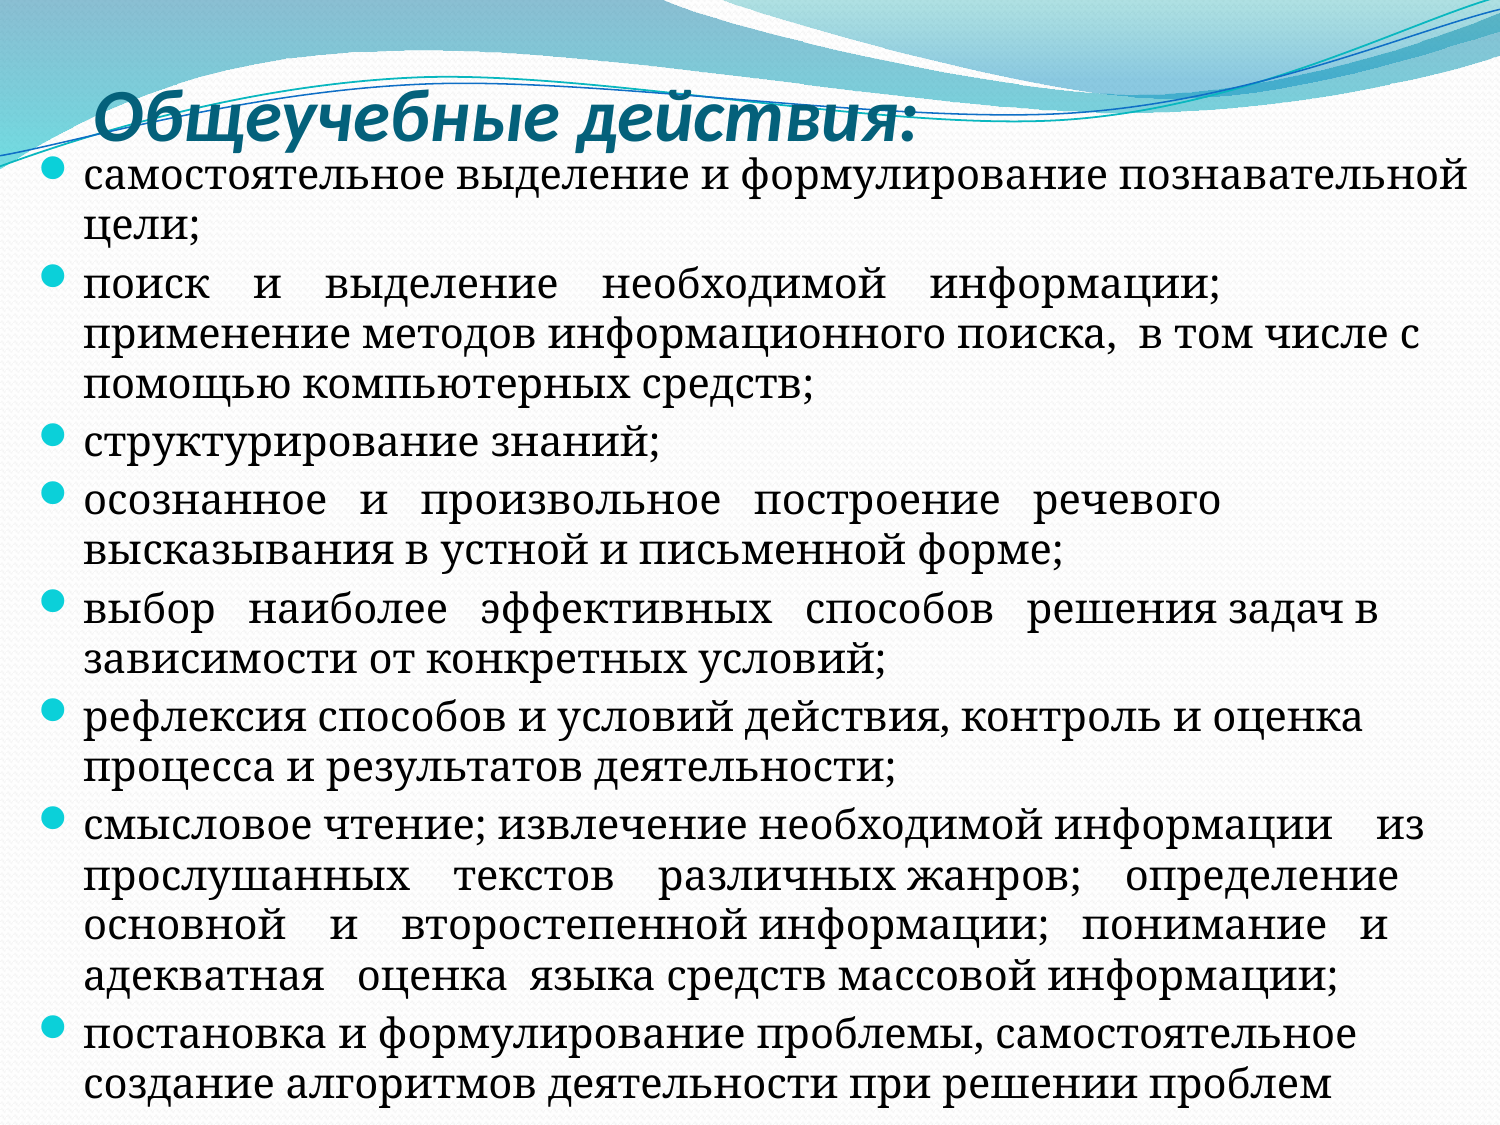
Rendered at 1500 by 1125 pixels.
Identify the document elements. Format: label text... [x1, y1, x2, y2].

title Общеучебные действия: [93, 58, 1444, 140]
list самостоятельное выделение и формулирование познавательной цели; поиск и выделение необходимой информации; применение методов информационного поиска, в том числе с помощью компьютерных средств; структурирование знаний; осознанное и произвольное построение речевого высказывания в устной и письменной форме; выбор наиболее эффективных способов решения задач в зависимости от конкретных условий; рефлексия способов и условий действия, контроль и оценка процесса и результатов деятельности; смысловое чтение; извлечение необходимой информации из прослушанных текстов различных жанров; определение основной и второстепенной информации; понимание и адекватная оценка языка средств массовой информации; постановка и формулирование проблемы, самостоятельное создание алгоритмов деятельности при решении проблем творческого и поискового характера. [23, 140, 1500, 861]
